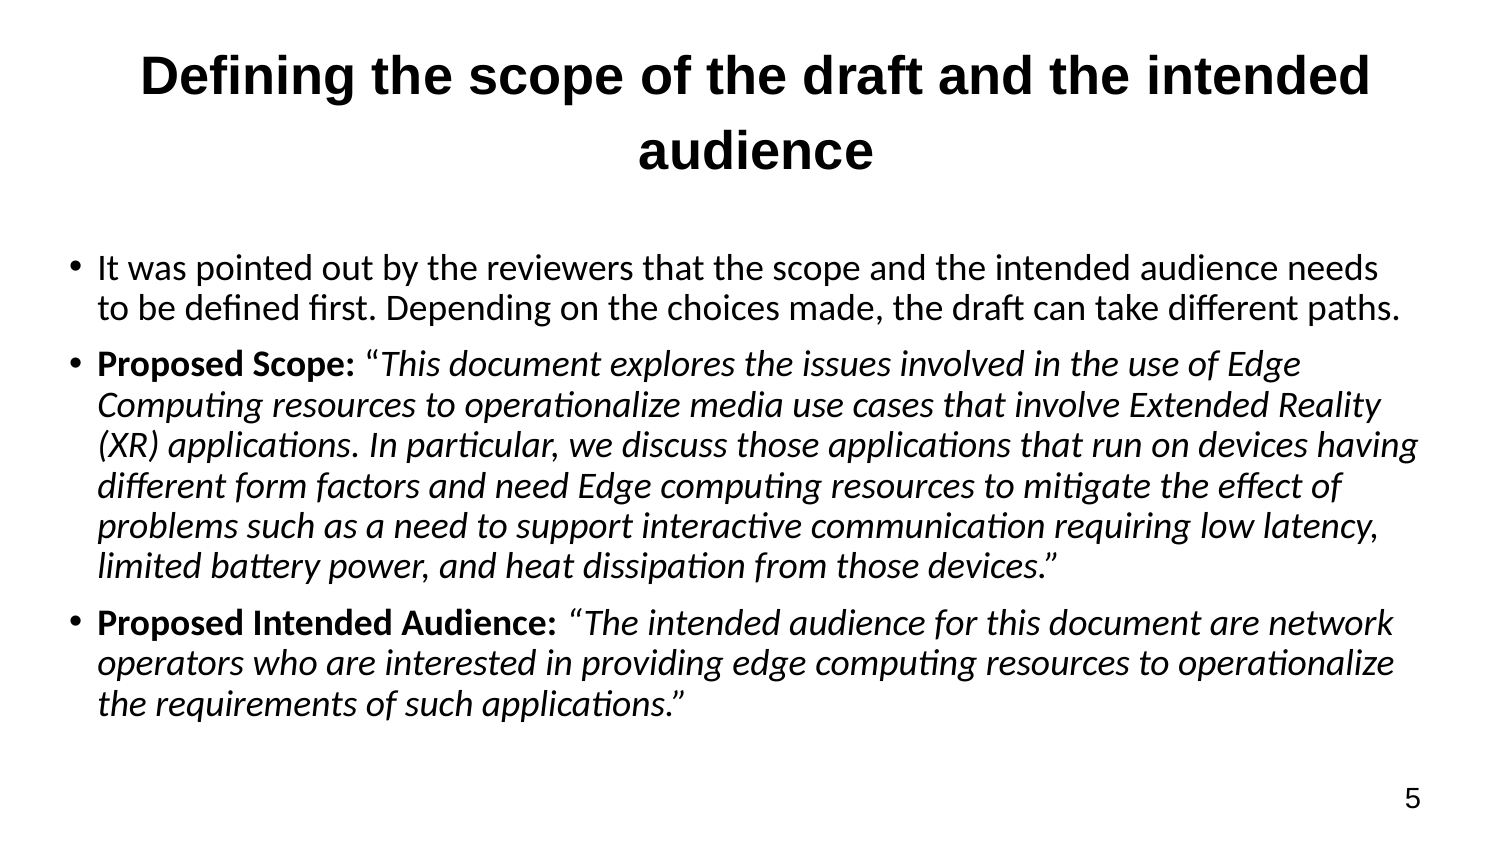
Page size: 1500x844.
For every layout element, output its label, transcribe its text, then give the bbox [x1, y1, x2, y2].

text_box It was pointed out by the reviewers that the scope and the intended audience needs to be defined first. Depending on the choices made, the draft can take different paths. Proposed Scope: “This document explores the issues involved in the use of Edge Computing resources to operationalize media use cases that involve Extended Reality (XR) applications. In particular, we discuss those applications that run on devices having different form factors and need Edge computing resources to mitigate the effect of problems such as a need to support interactive communication requiring low latency, limited battery power, and heat dissipation from those devices.” Proposed Intended Audience: “The intended audience for this document are network operators who are interested in providing edge computing resources to operationalize the requirements of such applications.” [54, 179, 1435, 791]
slide_number 5 [1389, 764, 1480, 830]
title Defining the scope of the draft and the intended audience [58, 15, 1456, 110]
